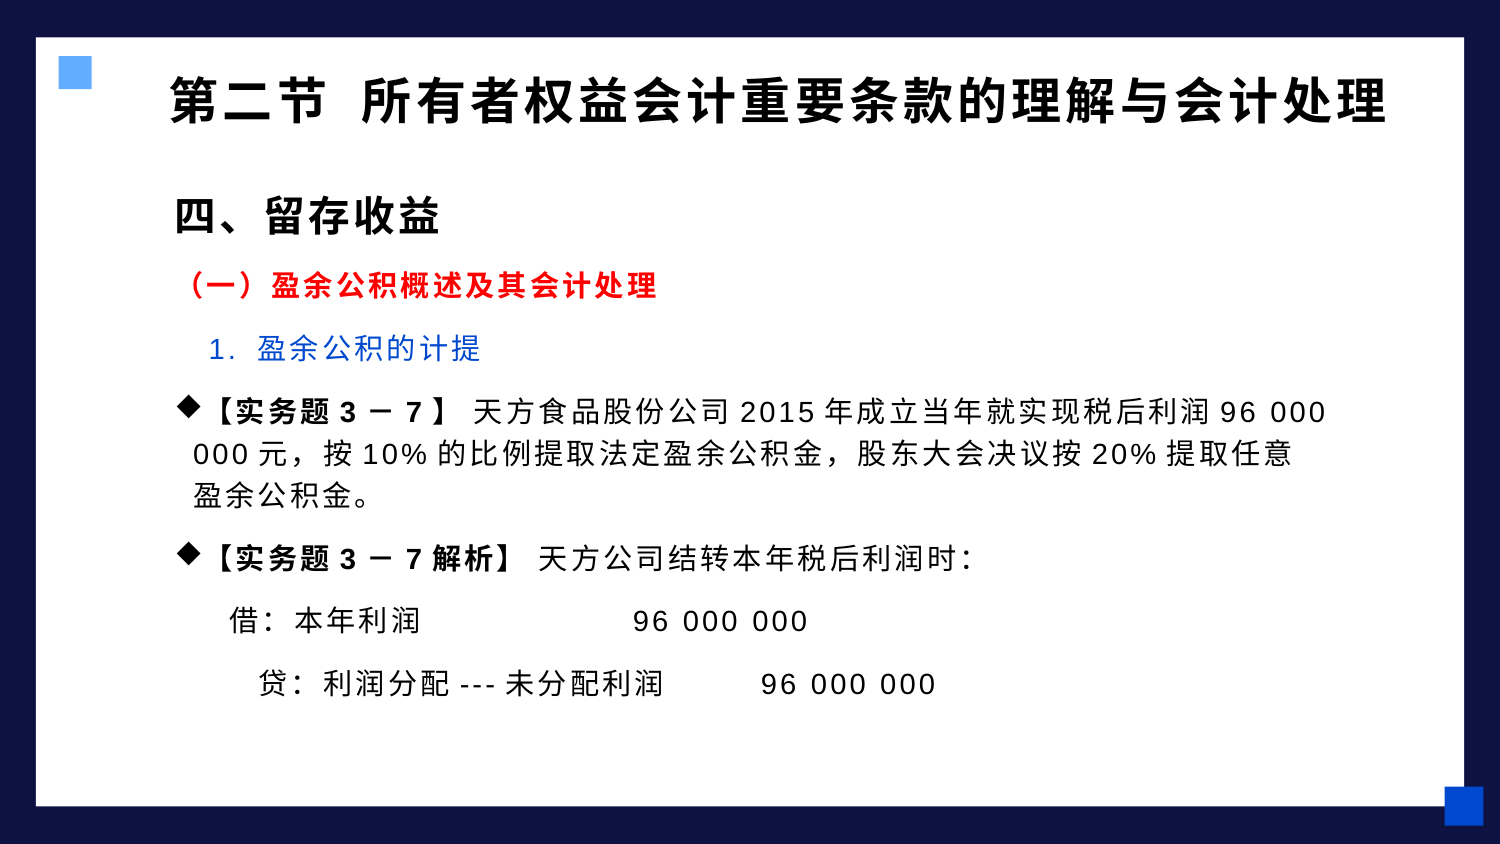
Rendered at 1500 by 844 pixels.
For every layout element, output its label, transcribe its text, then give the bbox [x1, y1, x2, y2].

list 四、留存收益 （一）盈余公积概述及其会计处理 1. 盈余公积的计提 【实务题3－7】 天方食品股份公司2015年成立当年就实现税后利润96 000 000元，按10%的比例提取法定盈余公积金，股东大会决议按20%提取任意盈余公积金。 【实务题3－7解析】 天方公司结转本年税后利润时： 借：本年利润 96 000 000 贷：利润分配---未分配利润 96 000 000 [157, 179, 1343, 605]
title 第二节 所有者权益会计重要条款的理解与会计处理 [141, 48, 1411, 139]
